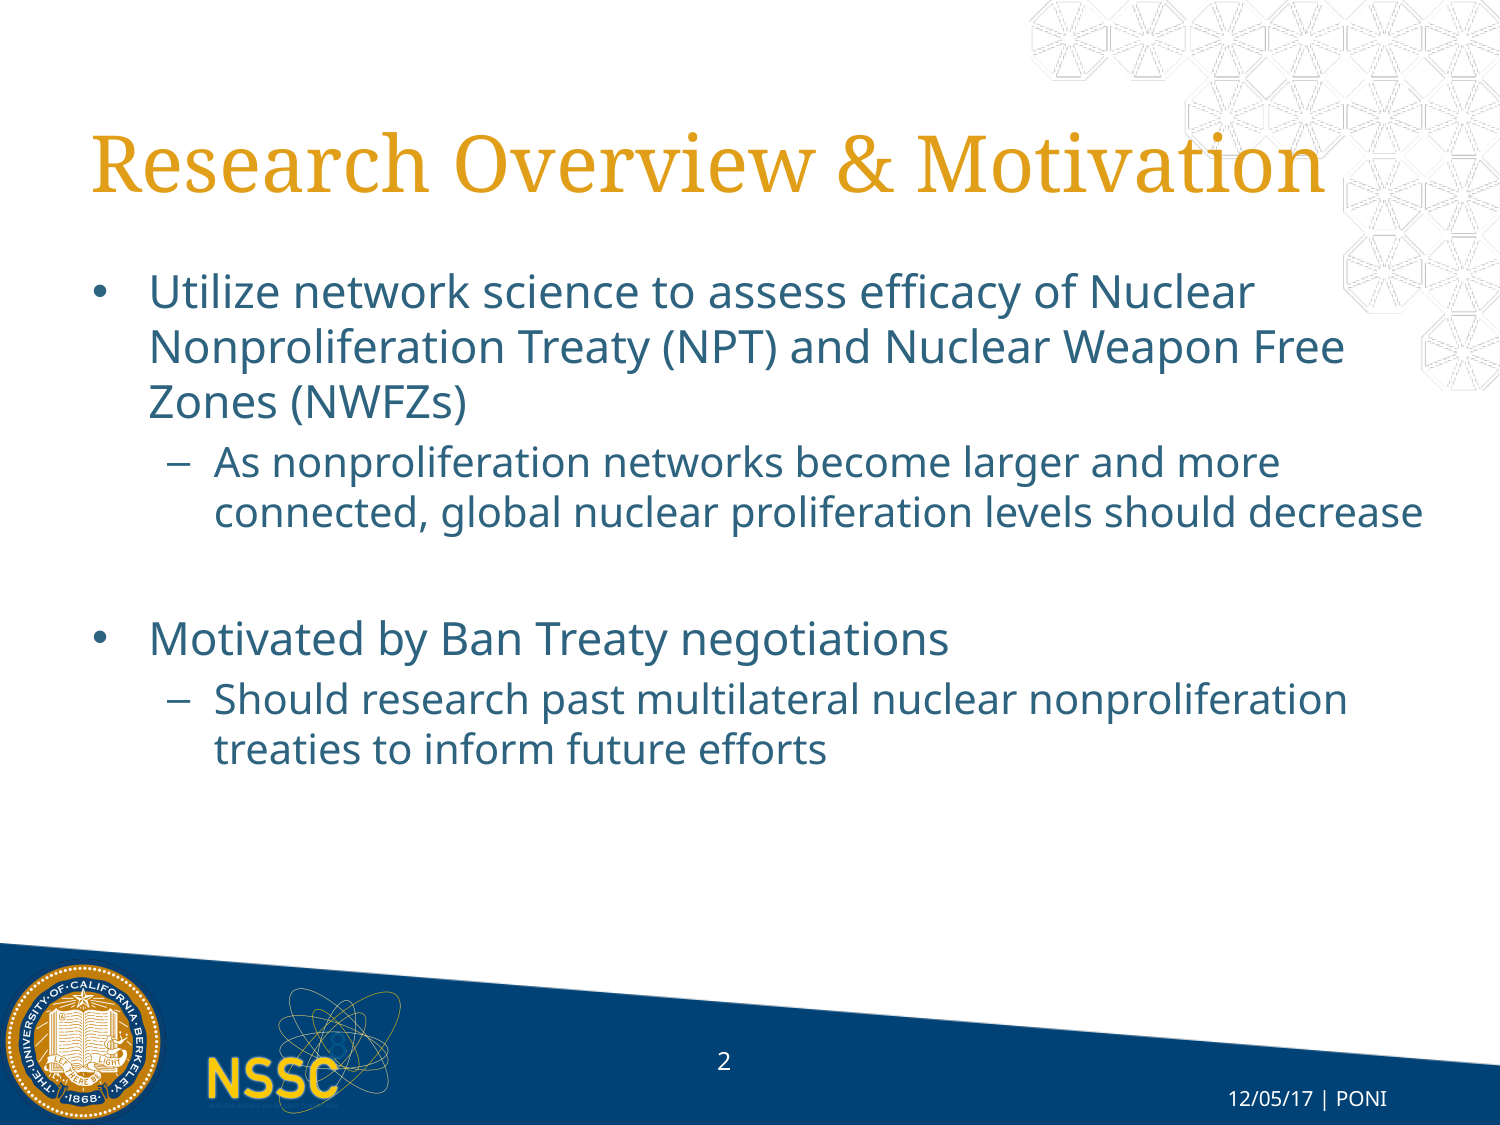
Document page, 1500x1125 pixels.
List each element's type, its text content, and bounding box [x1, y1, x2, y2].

picture [0, 959, 166, 1125]
title Research Overview & Motivation [75, 66, 1413, 256]
picture [198, 987, 407, 1123]
list Utilize network science to assess efficacy of Nuclear Nonproliferation Treaty (NPT) and Nuclear Weapon Free Zones (NWFZs) As nonproliferation networks become larger and more connected, global nuclear proliferation levels should decrease Motivated by Ban Treaty negotiations Should research past multilateral nuclear nonproliferation treaties to inform future efforts [77, 255, 1445, 925]
